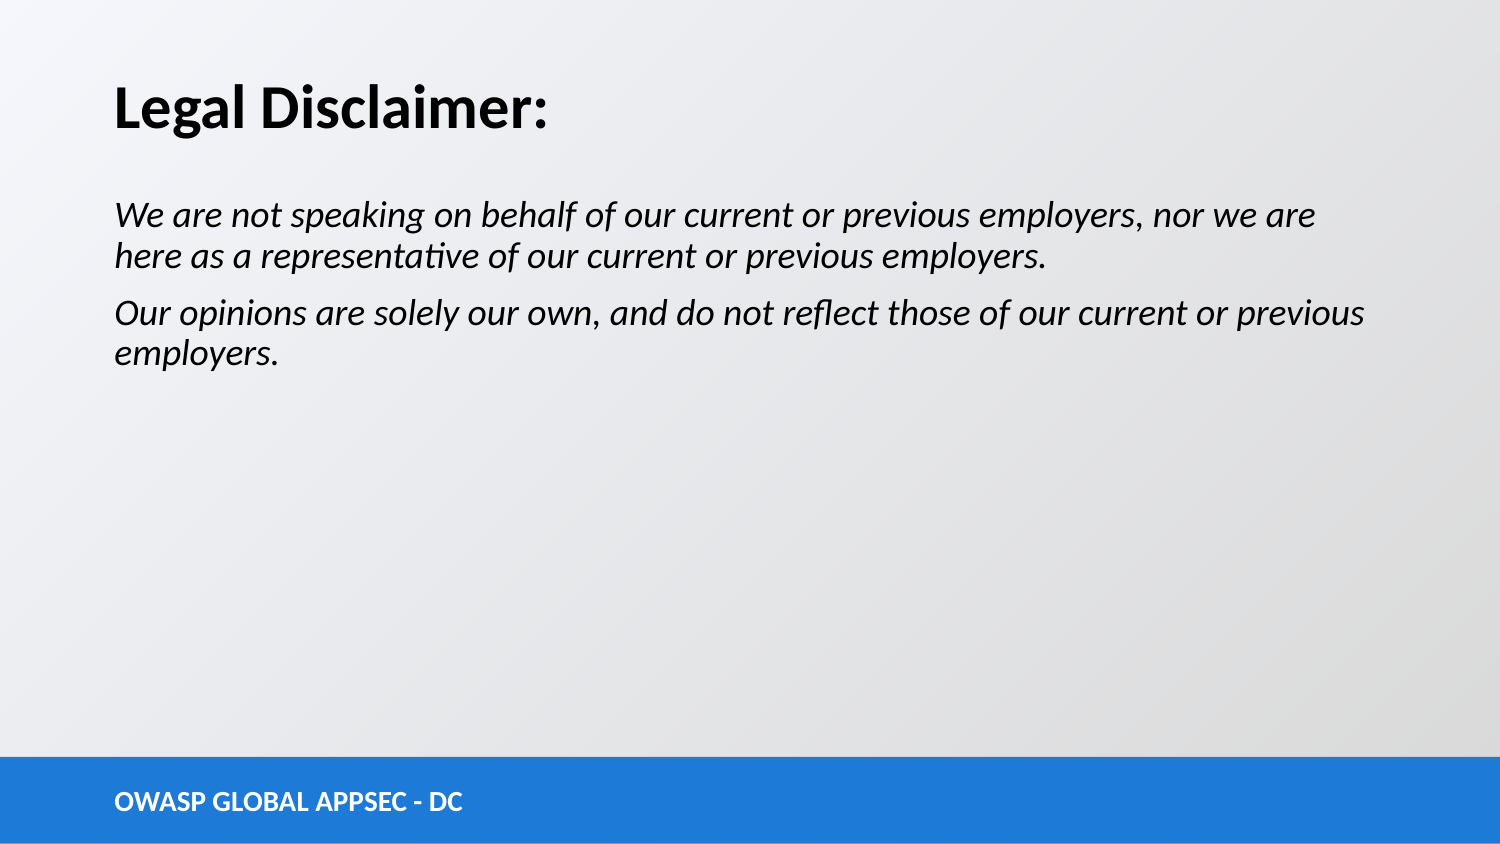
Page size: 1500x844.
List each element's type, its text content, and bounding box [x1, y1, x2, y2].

title Legal Disclaimer: [103, 26, 1397, 189]
list We are not speaking on behalf of our current or previous employers, nor we are here as a representative of our current or previous employers. Our opinions are solely our own, and do not reflect those of our current or previous employers. [103, 189, 1397, 725]
